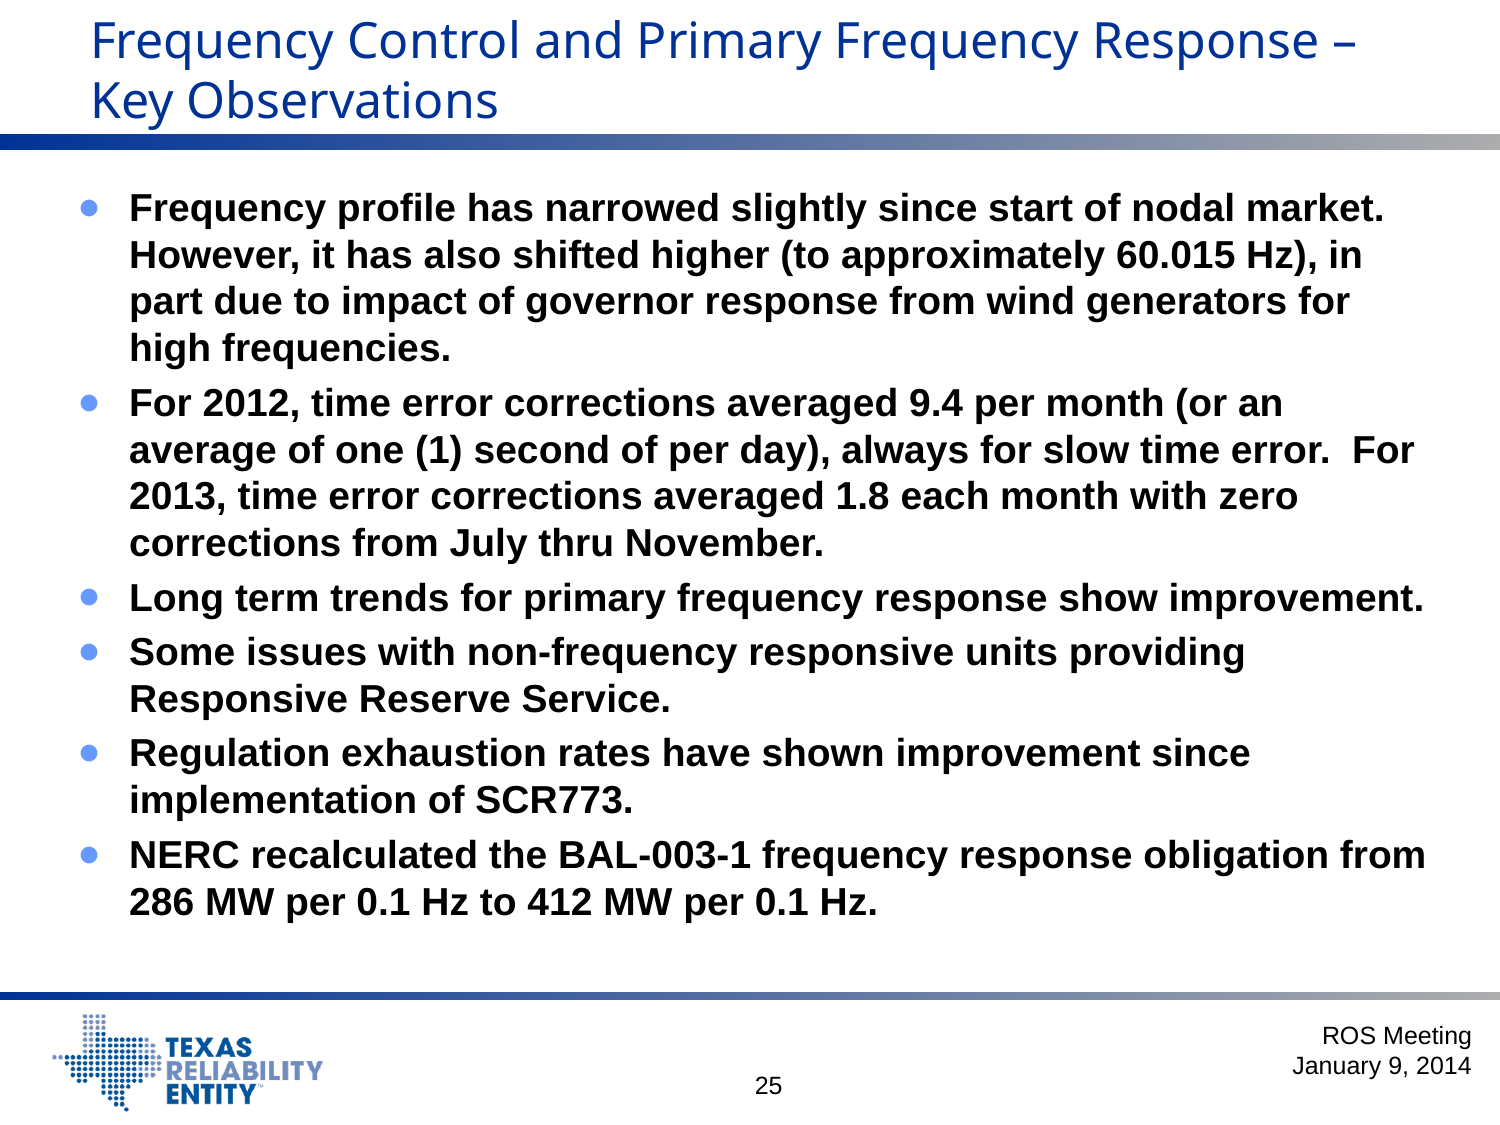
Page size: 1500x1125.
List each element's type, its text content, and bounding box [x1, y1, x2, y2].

footer ROS Meeting January 9, 2014 [812, 1012, 1488, 1101]
title Frequency Control and Primary Frequency Response – Key Observations [75, 12, 1450, 125]
list Frequency profile has narrowed slightly since start of nodal market. However, it has also shifted higher (to approximately 60.015 Hz), in part due to impact of governor response from wind generators for high frequencies. For 2012, time error corrections averaged 9.4 per month (or an average of one (1) second of per day), always for slow time error. For 2013, time error corrections averaged 1.8 each month with zero corrections from July thru November. Long term trends for primary frequency response show improvement. Some issues with non-frequency responsive units providing Responsive Reserve Service. Regulation exhaustion rates have shown improvement since implementation of SCR773. NERC recalculated the BAL-003-1 frequency response obligation from 286 MW per 0.1 Hz to 412 MW per 0.1 Hz. [62, 174, 1450, 975]
picture [50, 1012, 325, 1113]
